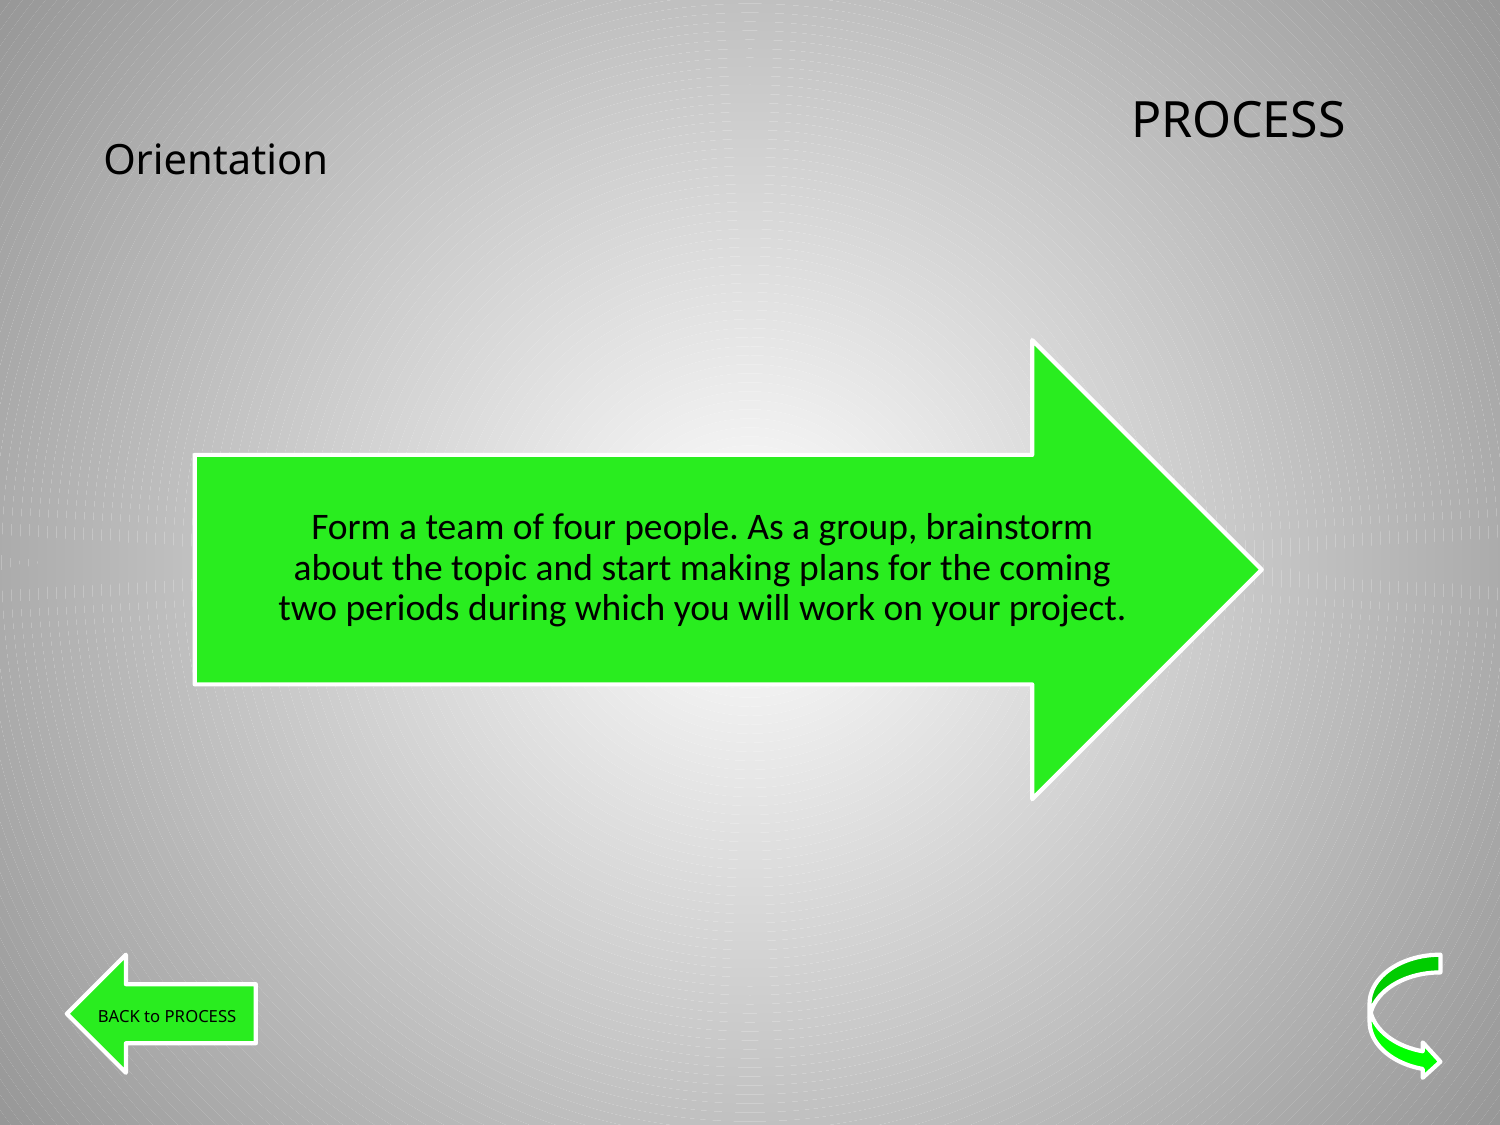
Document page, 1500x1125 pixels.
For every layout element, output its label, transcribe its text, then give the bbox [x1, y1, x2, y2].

text_box Orientation [88, 125, 443, 191]
text_box BACK to PROCESS [83, 998, 261, 1033]
text_box [1367, 952, 1443, 1080]
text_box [194, 231, 1262, 908]
text_box PROCESS [1116, 79, 1400, 155]
text_box [64, 952, 258, 1075]
